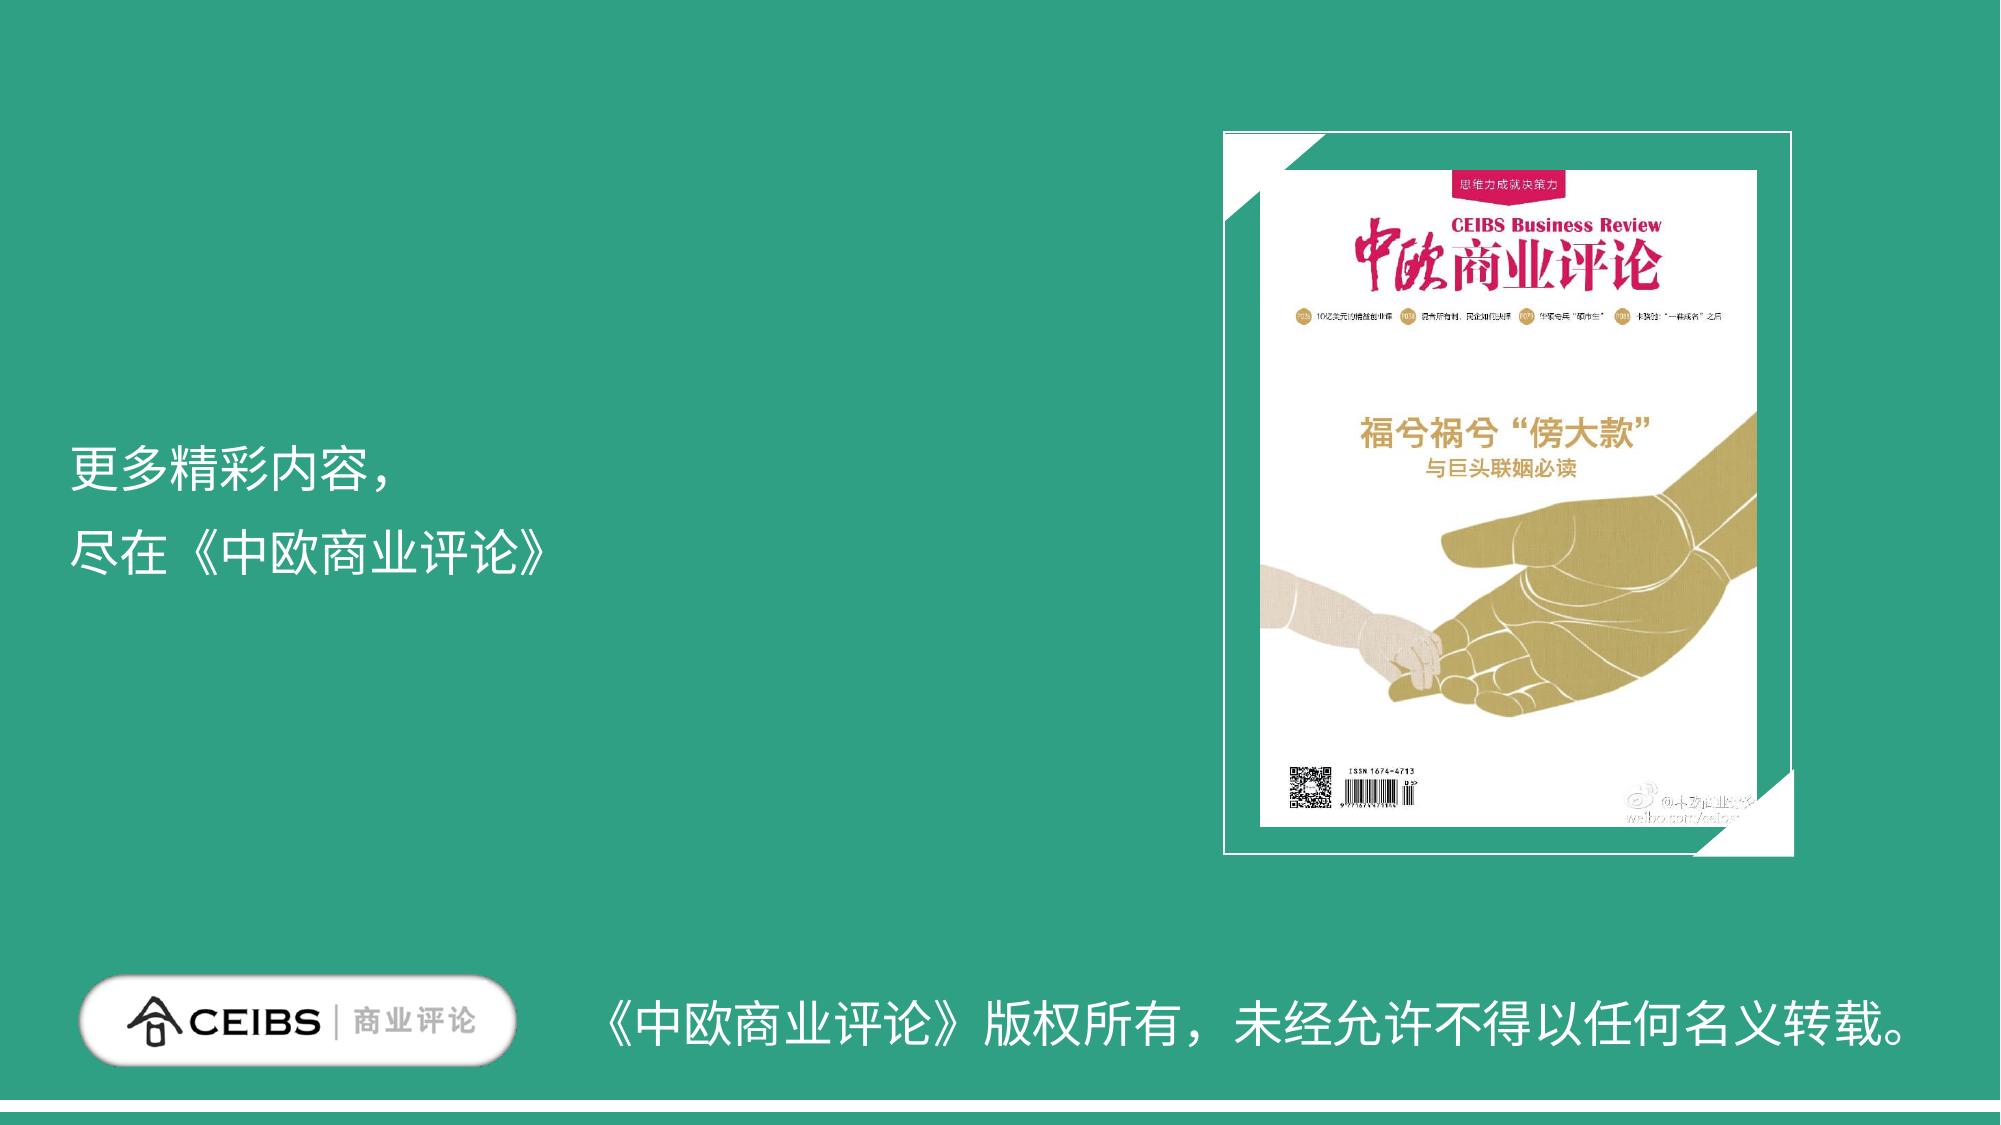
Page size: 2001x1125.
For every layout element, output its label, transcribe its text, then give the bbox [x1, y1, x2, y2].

text_box 《中欧商业评论》版权所有，未经允许不得以任何名义转载。 [562, 984, 1904, 1060]
text_box 更多精彩内容， 尽在《中欧商业评论》 [54, 406, 1223, 590]
text_box [1689, 766, 1796, 858]
text_box [1223, 131, 1792, 855]
picture [78, 974, 517, 1067]
picture [1260, 170, 1757, 827]
